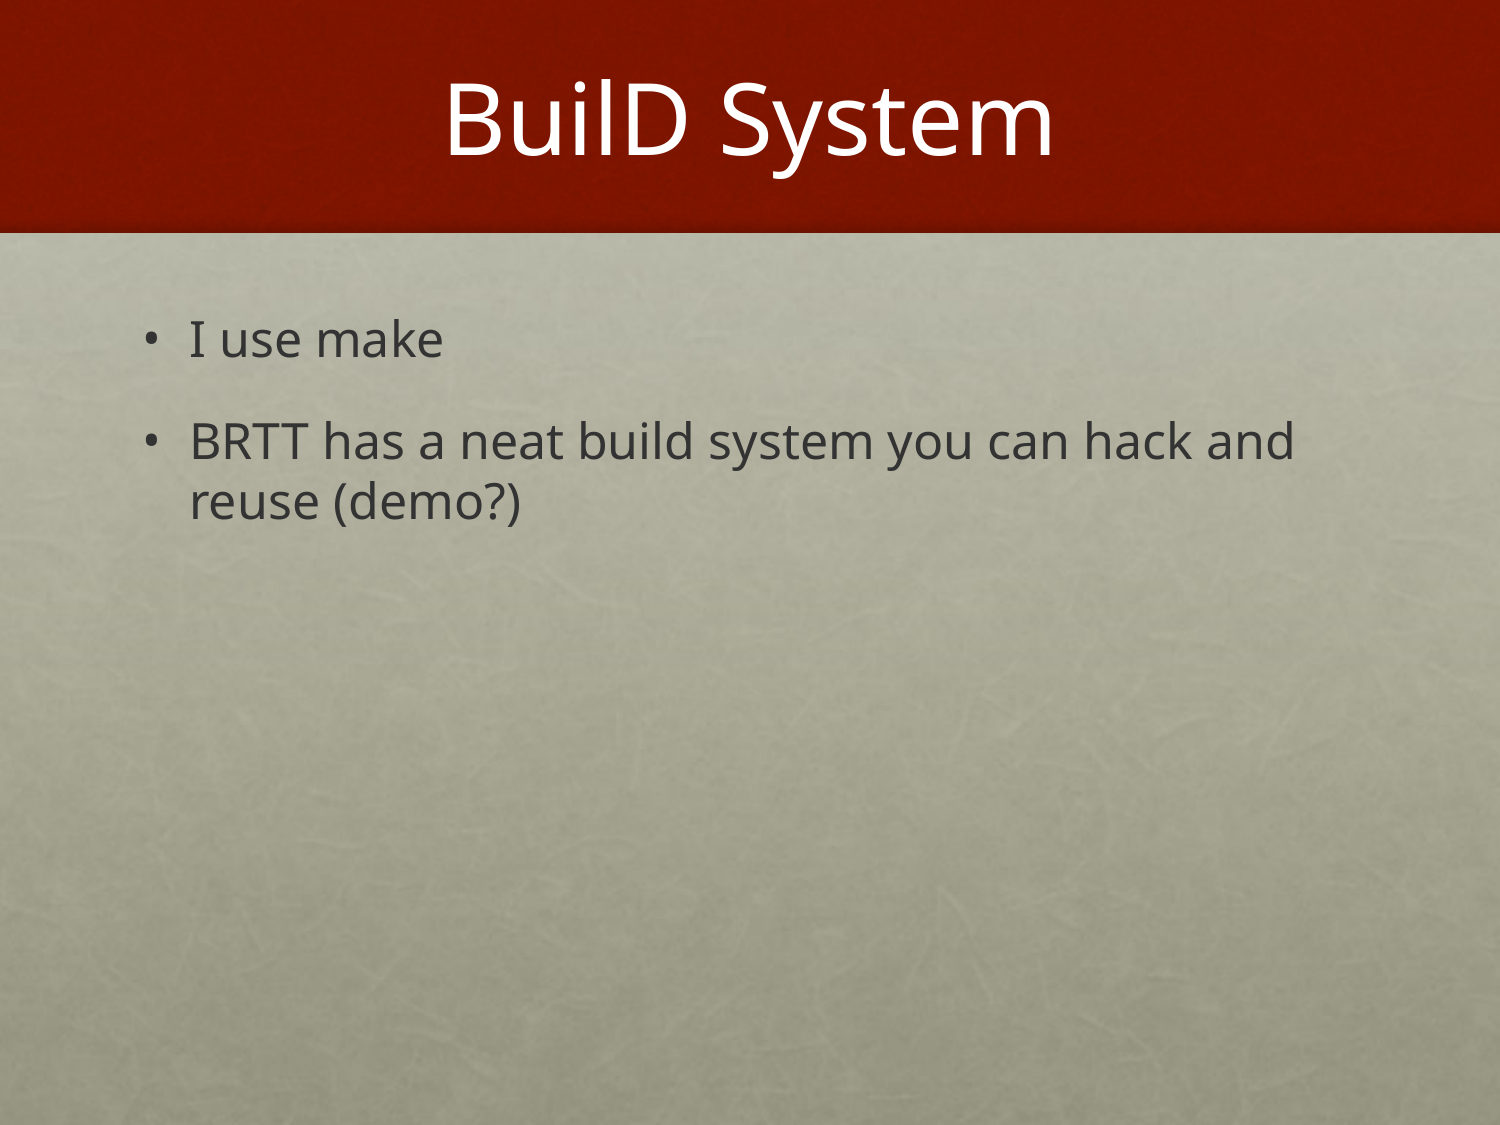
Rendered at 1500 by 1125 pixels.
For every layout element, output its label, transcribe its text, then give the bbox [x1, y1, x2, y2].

title BuilD System [127, 10, 1372, 221]
picture [0, 214, 1500, 1125]
list I use make BRTT has a neat build system you can hack and reuse (demo?) [127, 299, 1372, 1005]
